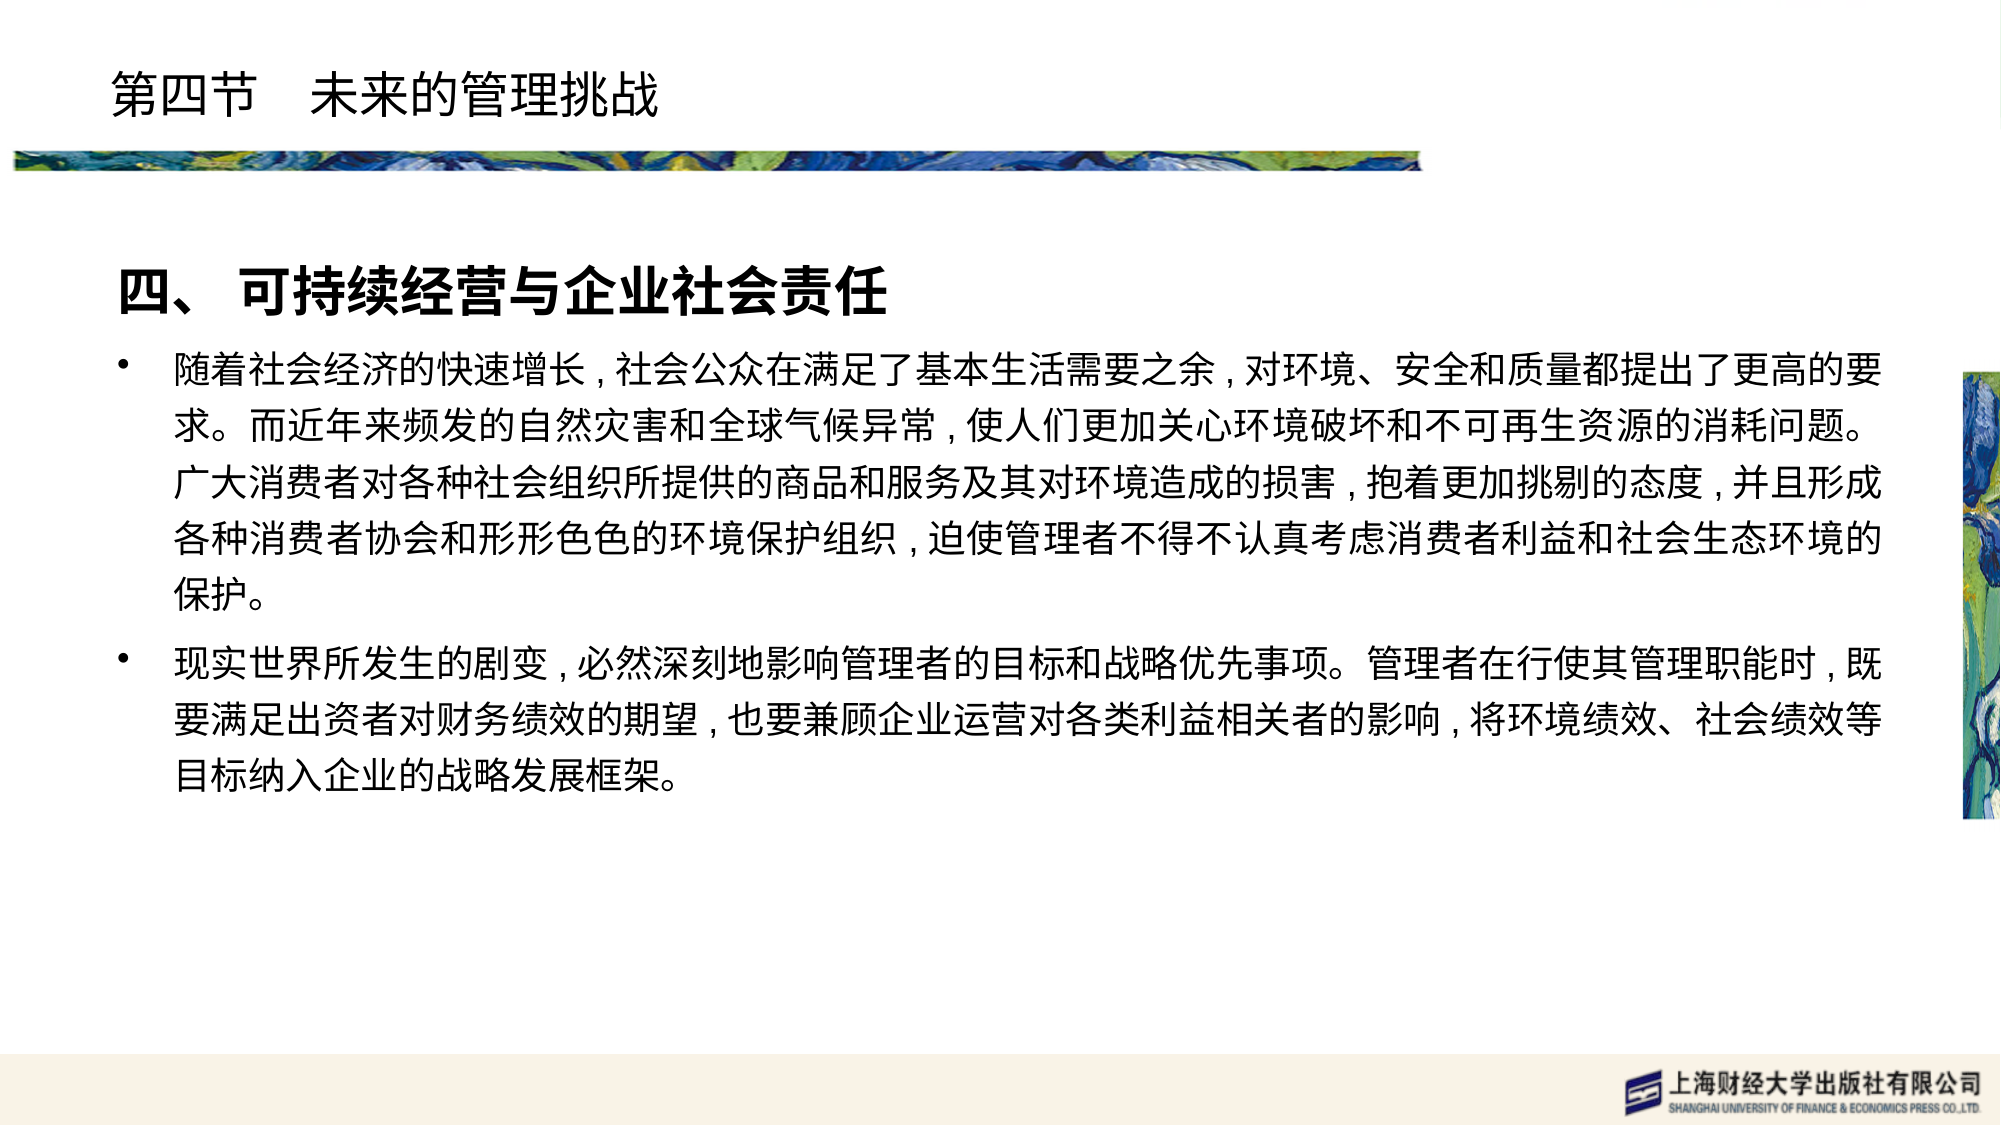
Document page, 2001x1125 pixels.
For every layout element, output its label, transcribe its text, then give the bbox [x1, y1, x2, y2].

title 第四节 未来的管理挑战 [94, 42, 1451, 146]
picture [0, 0, 2001, 1125]
list 四、 可持续经营与企业社会责任 随着社会经济的快速增长,社会公众在满足了基本生活需要之余,对环境、安全和质量都提出了更高的要求。而近年来频发的自然灾害和全球气候异常,使人们更加关心环境破坏和不可再生资源的消耗问题。广大消费者对各种社会组织所提供的商品和服务及其对环境造成的损害,抱着更加挑剔的态度,并且形成各种消费者协会和形形色色的环境保护组织,迫使管理者不得不认真考虑消费者利益和社会生态环境的保护。 现实世界所发生的剧变,必然深刻地影响管理者的目标和战略优先事项。管理者在行使其管理职能时,既要满足出资者对财务绩效的期望,也要兼顾企业运营对各类利益相关者的影响,将环境绩效、社会绩效等目标纳入企业的战略发展框架。 [102, 233, 1898, 1032]
